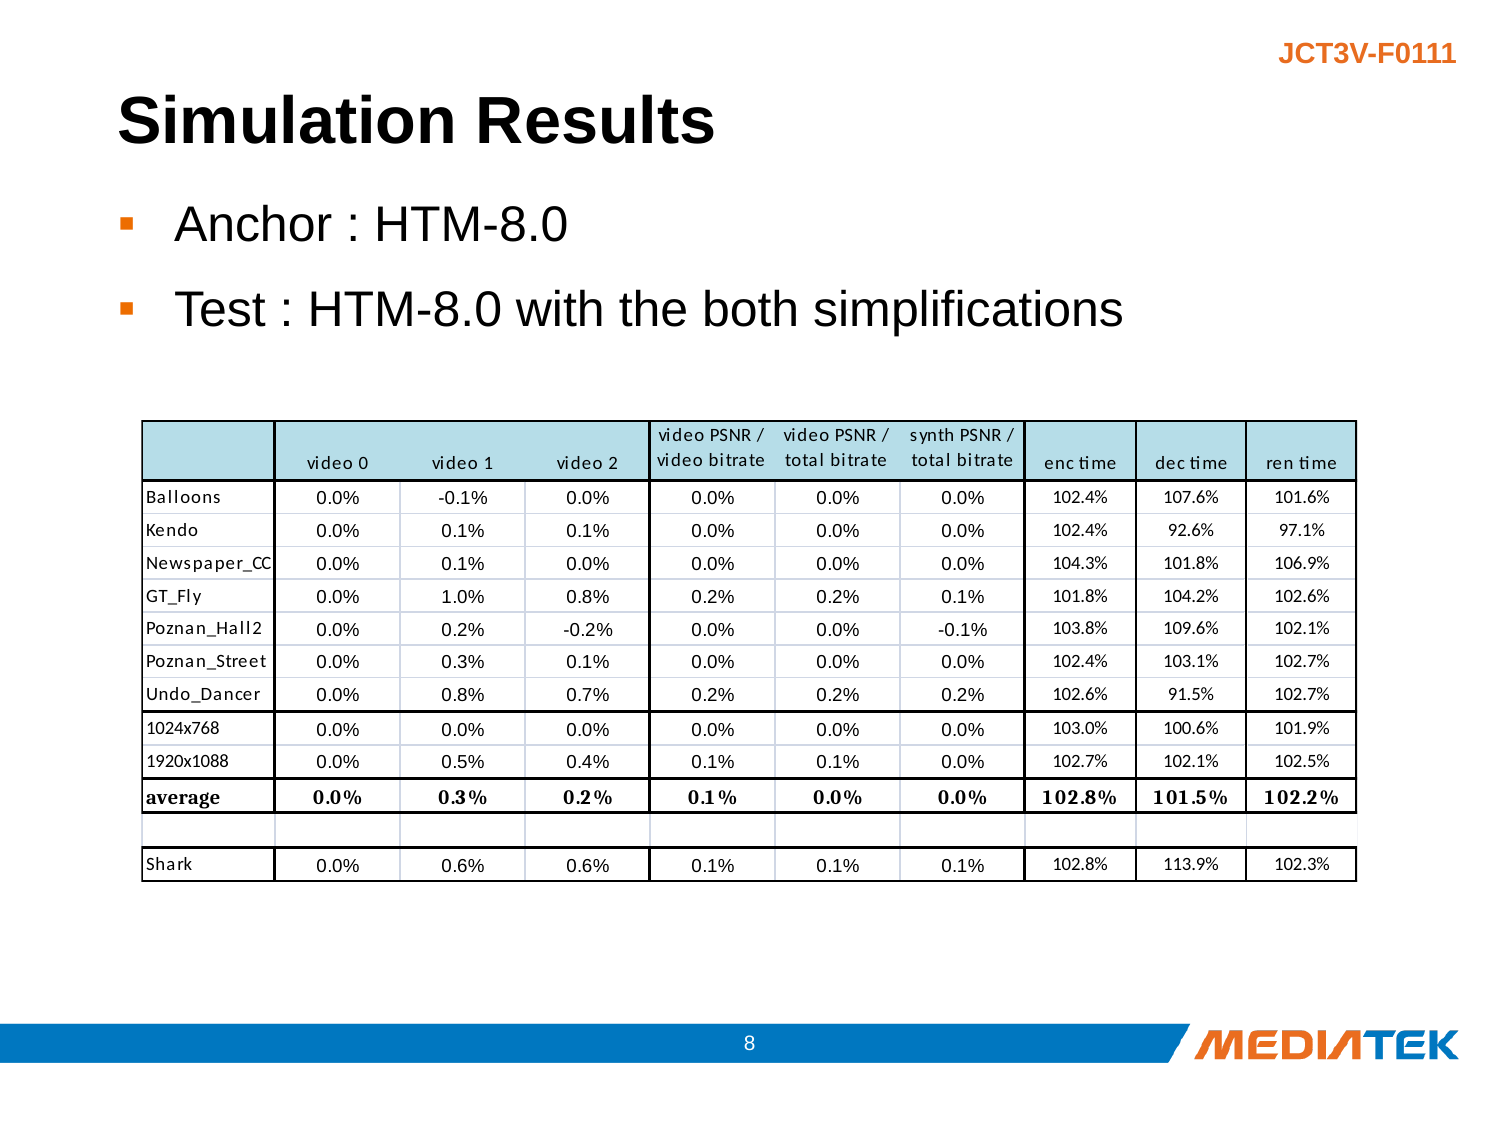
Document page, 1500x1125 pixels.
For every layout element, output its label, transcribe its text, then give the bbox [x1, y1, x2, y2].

picture [0, 1023, 711, 1063]
slide_number 7 [711, 1022, 789, 1090]
picture [141, 420, 1359, 884]
title Simulation Results [101, 62, 1425, 172]
list Anchor : HTM-8.0 Test : HTM-8.0 with the both simplifications [102, 184, 1425, 481]
picture [789, 1023, 1459, 1063]
